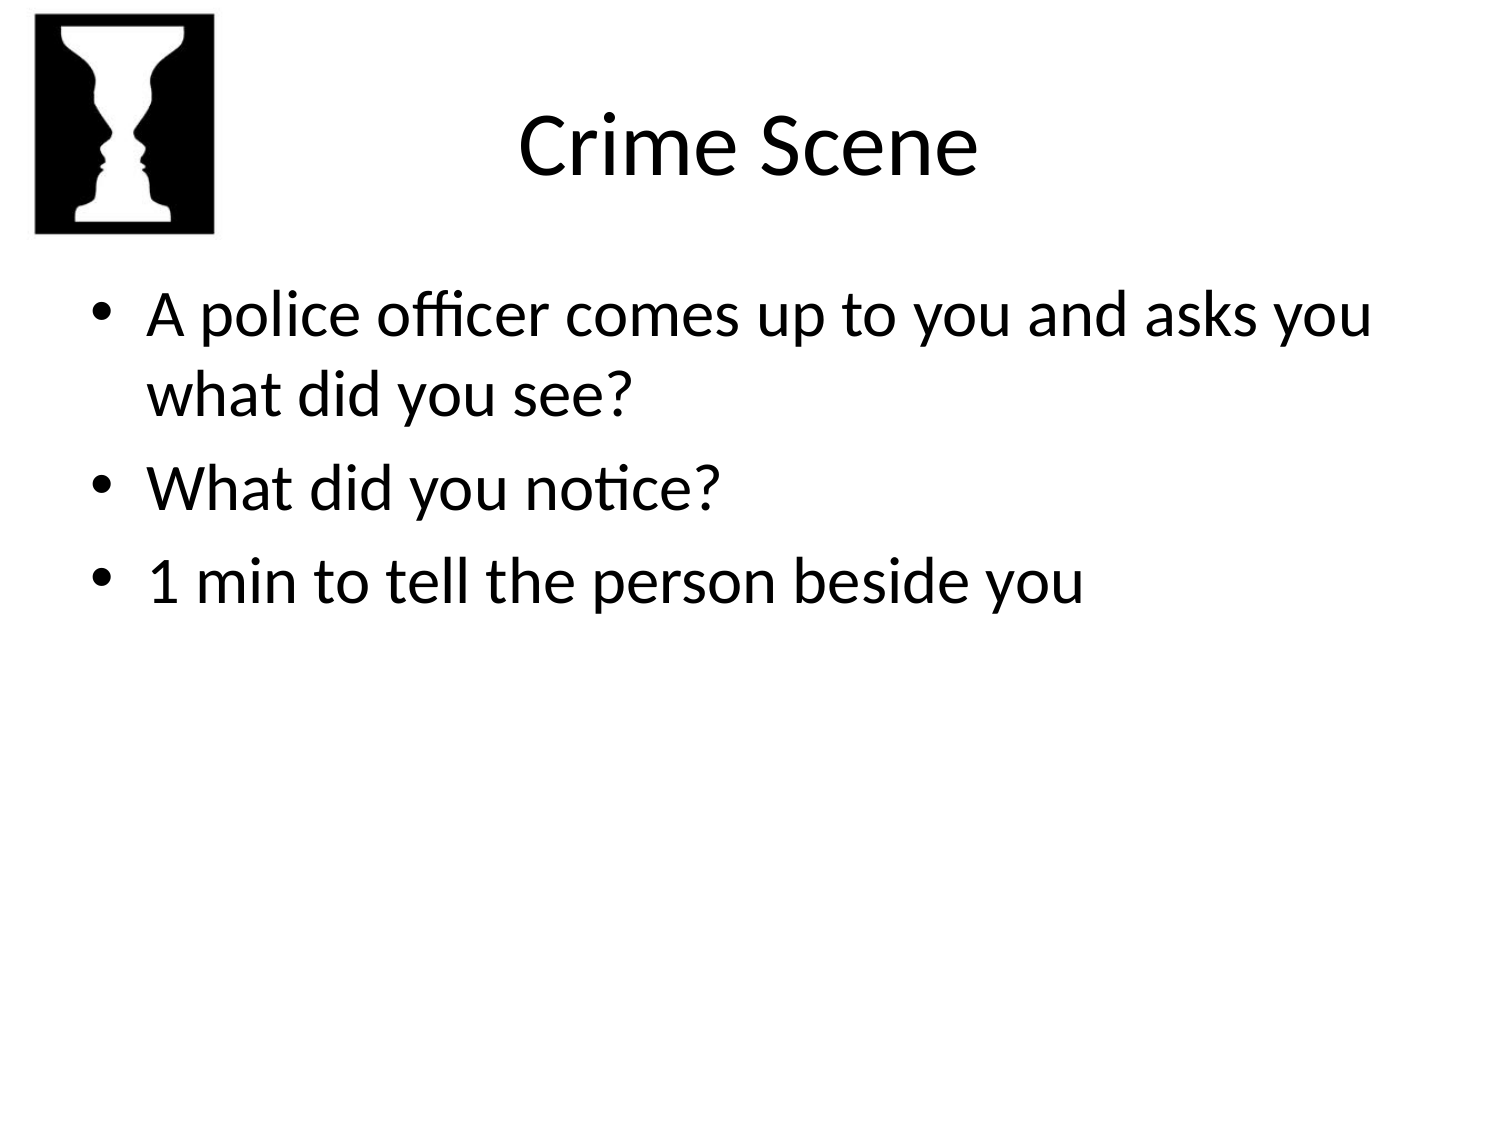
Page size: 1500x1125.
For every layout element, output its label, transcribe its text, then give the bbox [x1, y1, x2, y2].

picture [0, 0, 250, 250]
title Crime Scene [75, 45, 1425, 233]
list A police officer comes up to you and asks you what did you see? What did you notice? 1 min to tell the person beside you [75, 262, 1425, 1005]
